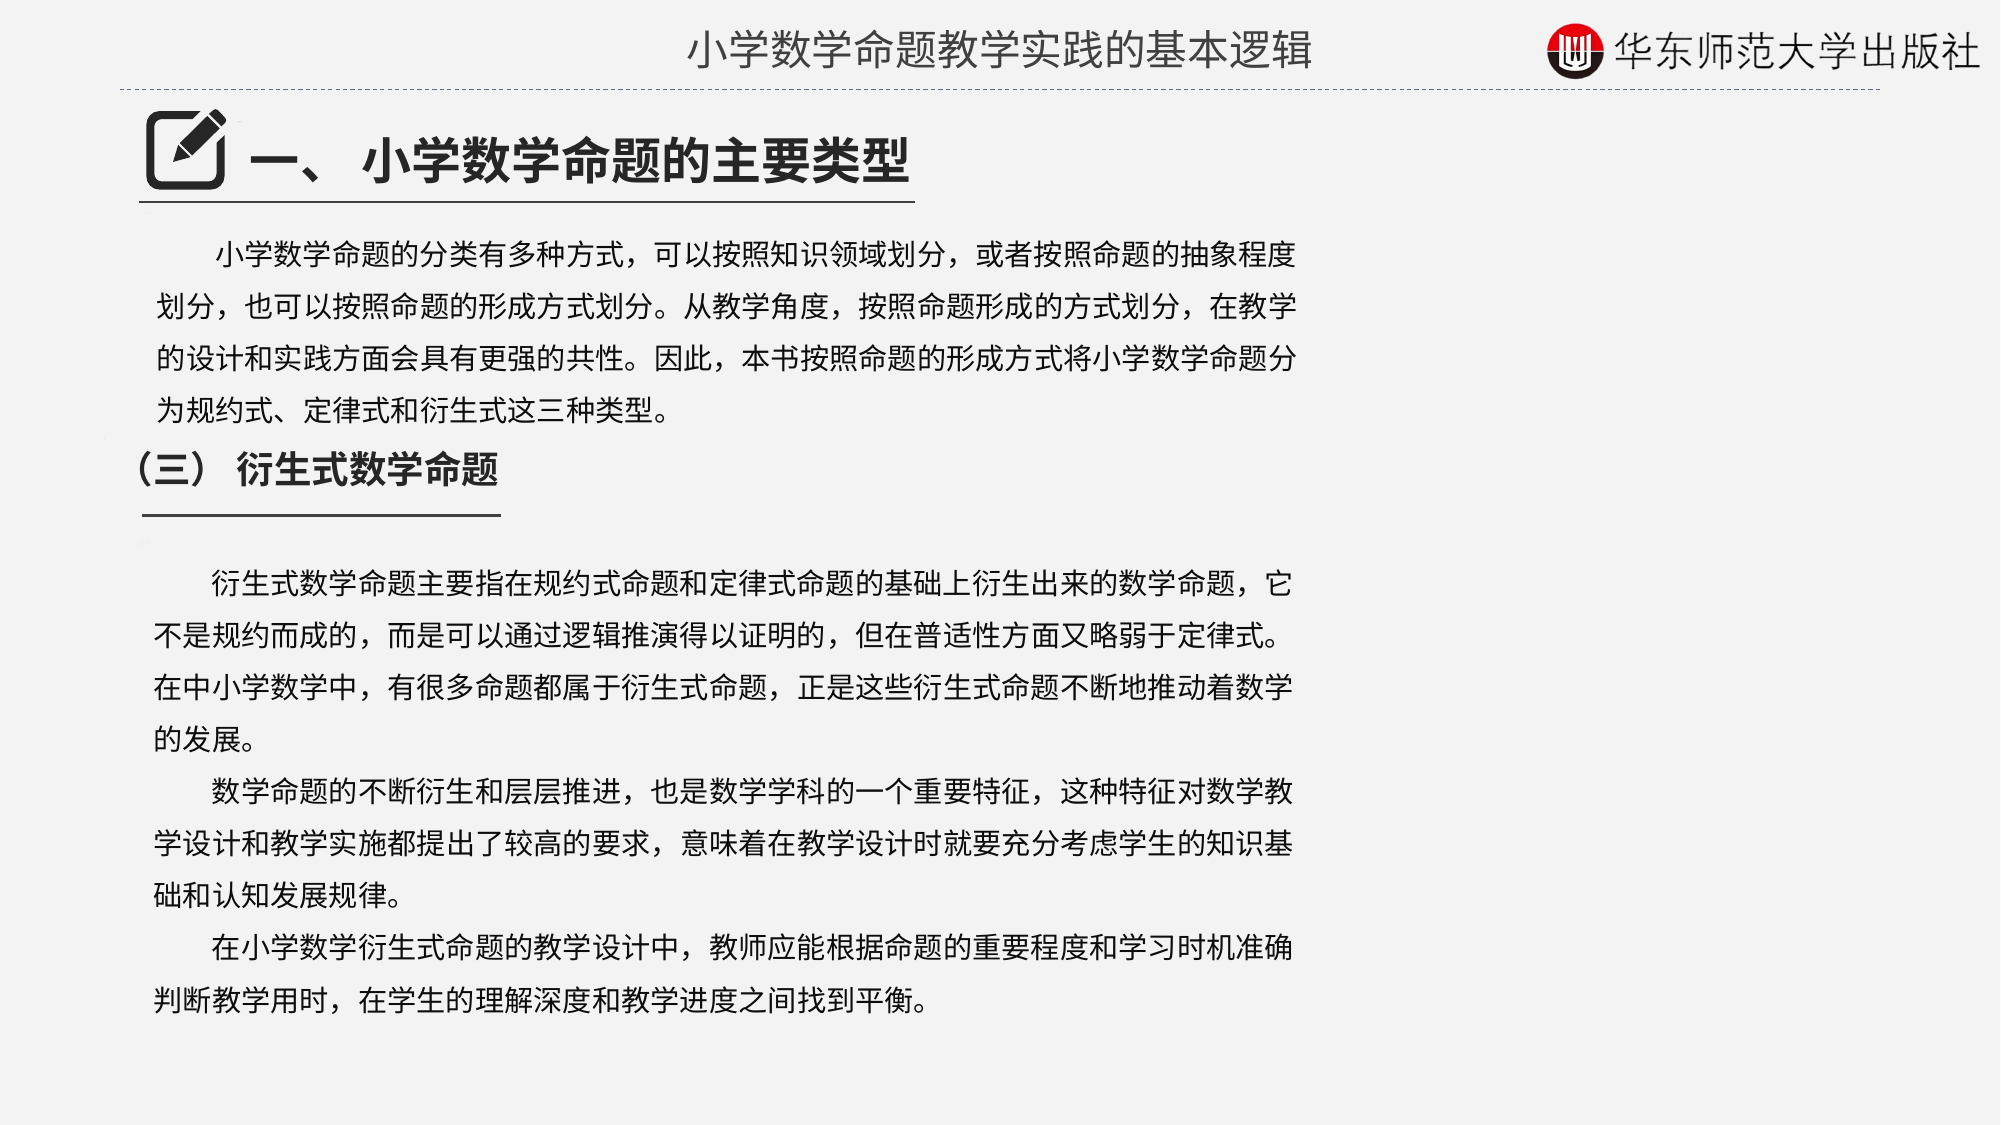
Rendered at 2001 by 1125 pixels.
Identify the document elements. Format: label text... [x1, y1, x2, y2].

text_box 小学数学命题教学实践的基本逻辑 [680, 23, 1320, 74]
text_box （三） 衍生式数学命题 [101, 438, 692, 498]
text_box 小学数学命题的分类有多种方式，可以按照知识领域划分，或者按照命题的抽象程度划分，也可以按照命题的形成方式划分。从教学角度，按照命题形成的方式划分，在教学的设计和实践方面会具有更强的共性。因此，本书按照命题的形成方式将小学数学命题分为规约式、定律式和衍生式这三种类型。 [142, 212, 1320, 436]
text_box [146, 111, 225, 190]
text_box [1536, 13, 1989, 83]
text_box 一、 小学数学命题的主要类型 [235, 121, 1147, 197]
text_box 衍生式数学命题主要指在规约式命题和定律式命题的基础上衍生出来的数学命题，它不是规约而成的，而是可以通过逻辑推演得以证明的，但在普适性方面又略弱于定律式。在中小学数学中，有很多命题都属于衍生式命题，正是这些衍生式命题不断地推动着数学的发展。 数学命题的不断衍生和层层推进，也是数学学科的一个重要特征，这种特征对数学教学设计和教学实施都提出了较高的要求，意味着在教学设计时就要充分考虑学生的知识基础和认知发展规律。 在小学数学衍生式命题的教学设计中，教师应能根据命题的重要程度和学习时机准确判断教学用时，在学生的理解深度和教学进度之间找到平衡。 [138, 540, 1320, 1025]
text_box [208, 109, 227, 127]
